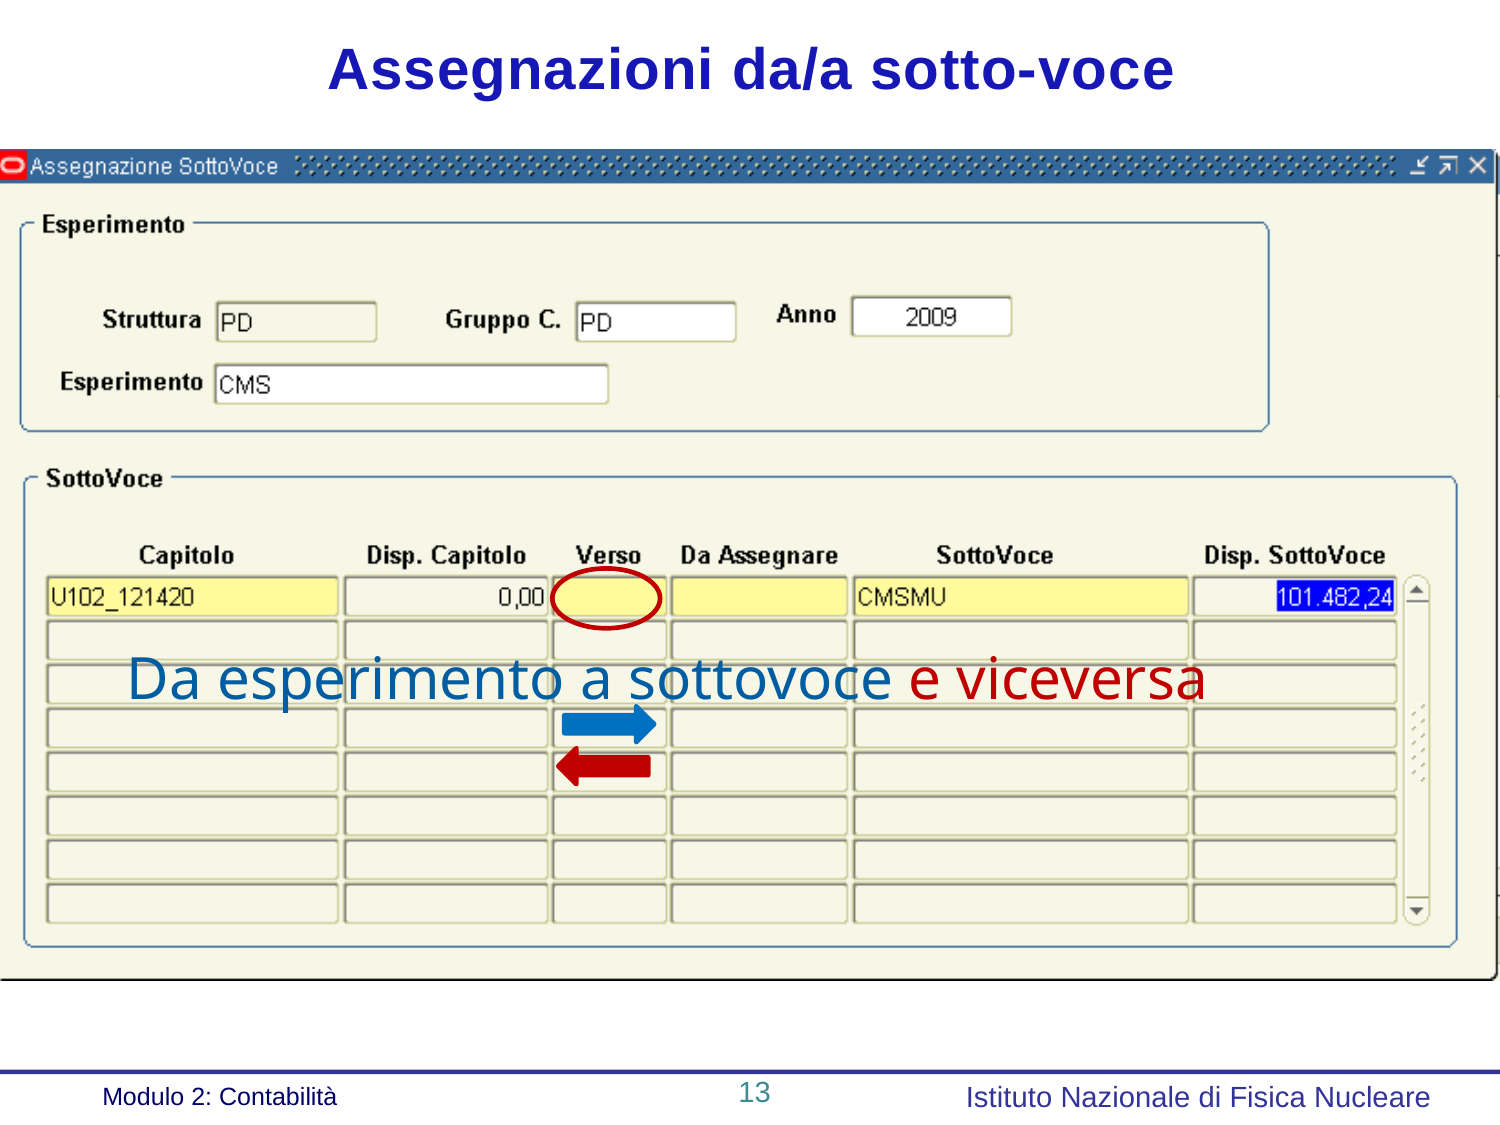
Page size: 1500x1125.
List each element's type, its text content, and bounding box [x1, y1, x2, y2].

text_box Modulo 2: Contabilità [0, 1072, 622, 1125]
text_box 13 [698, 1065, 786, 1071]
text_box 13 [698, 1072, 786, 1125]
text_box Modulo 2: Contabilità [0, 1066, 622, 1071]
text_box Istituto Nazionale di Fisica Nucleare [879, 1065, 1447, 1071]
text_box Istituto Nazionale di Fisica Nucleare [879, 1072, 1447, 1125]
text_box Assegnazioni da/a sotto-voce [311, 23, 1191, 109]
picture [0, 149, 1500, 981]
